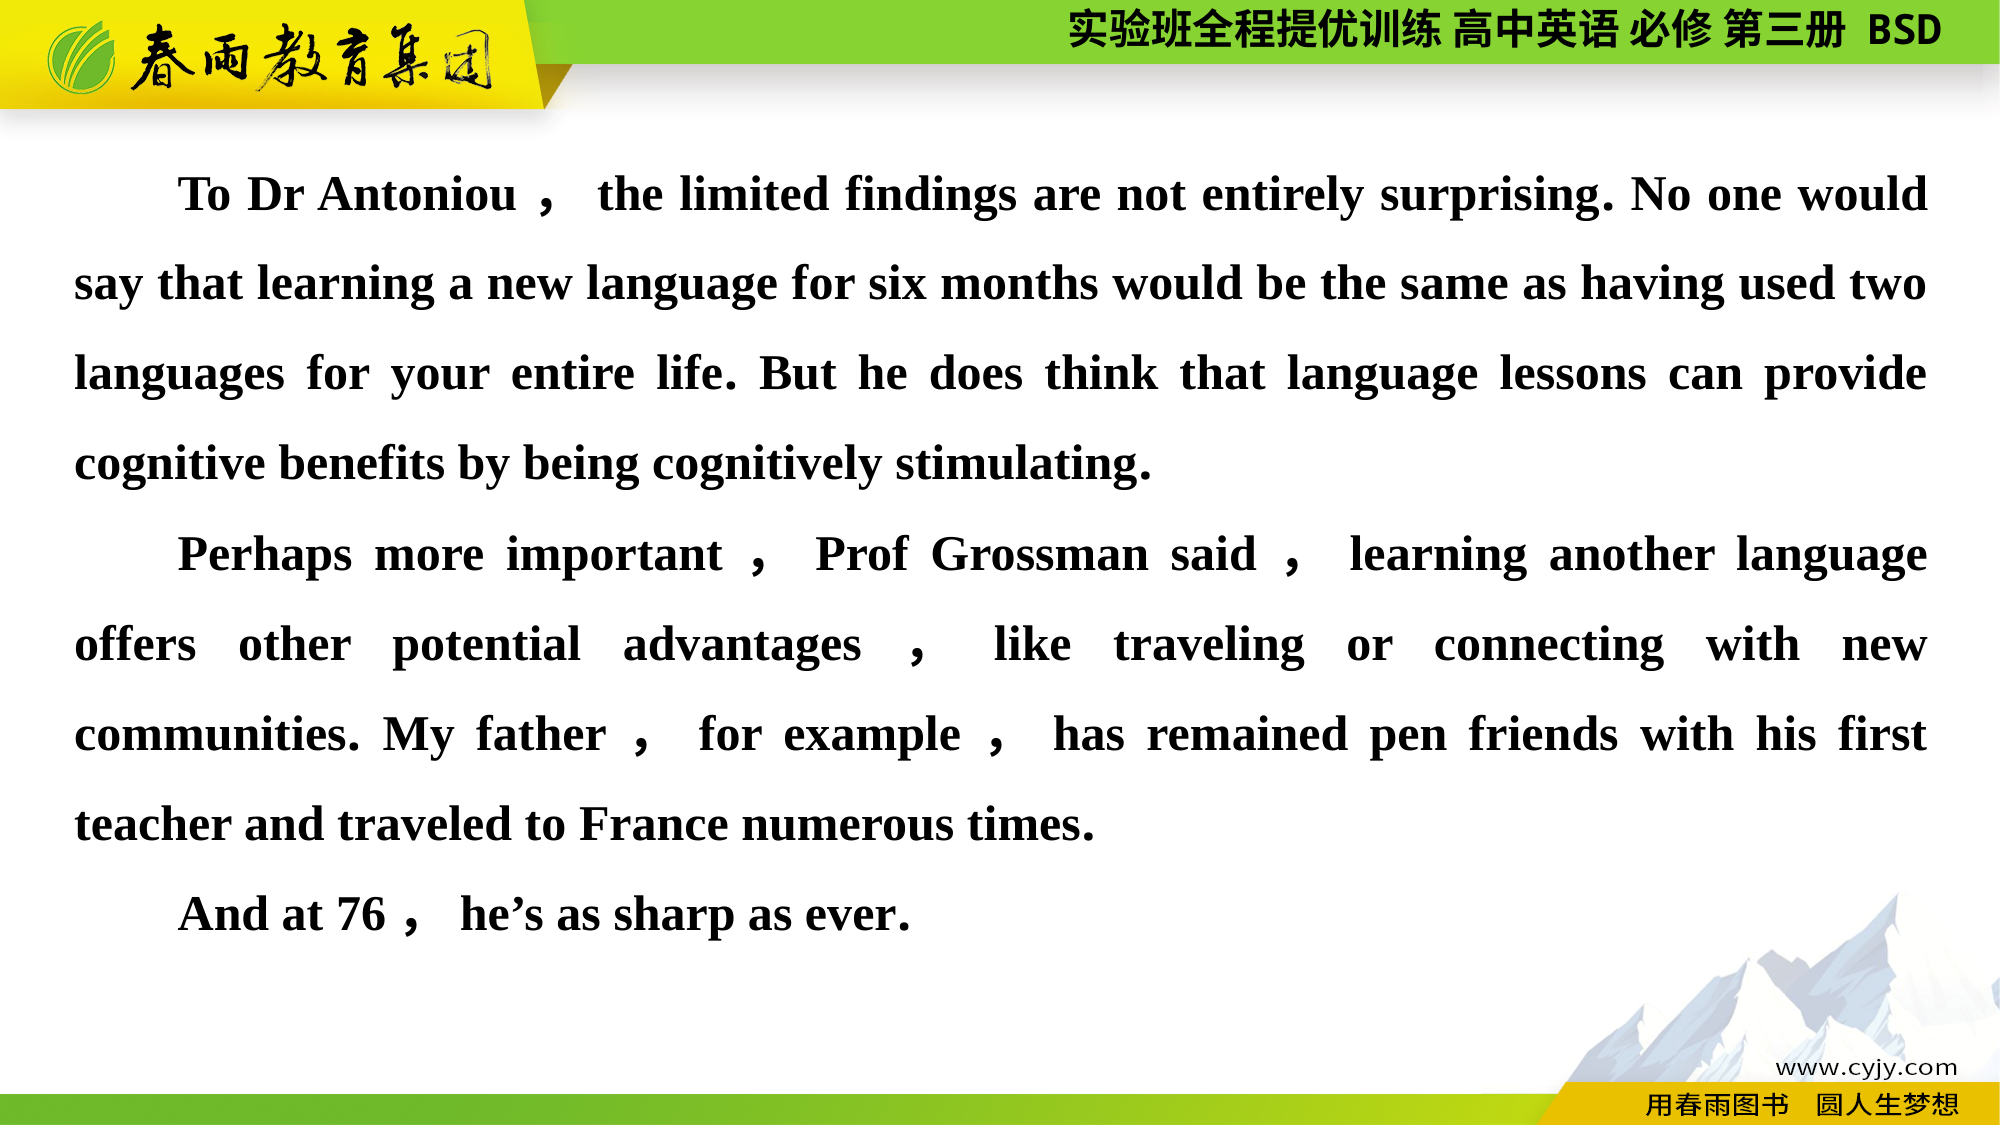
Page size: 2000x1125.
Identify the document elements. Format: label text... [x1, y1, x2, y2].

list To Dr Antoniou，the limited findings are not entirely surprising. No one would say that learning a new language for six months would be the same as having used two languages for your entire life. But he does think that language lessons can provide cognitive benefits by being cognitively stimulating. Perhaps more important，Prof Grossman said，learning another language offers other potential advantages，like traveling or connecting with new communities. My father，for example，has remained pen friends with his first teacher and traveled to France numerous times. And at 76，he’s as sharp as ever. [59, 122, 1944, 944]
picture [0, 0, 2000, 1125]
